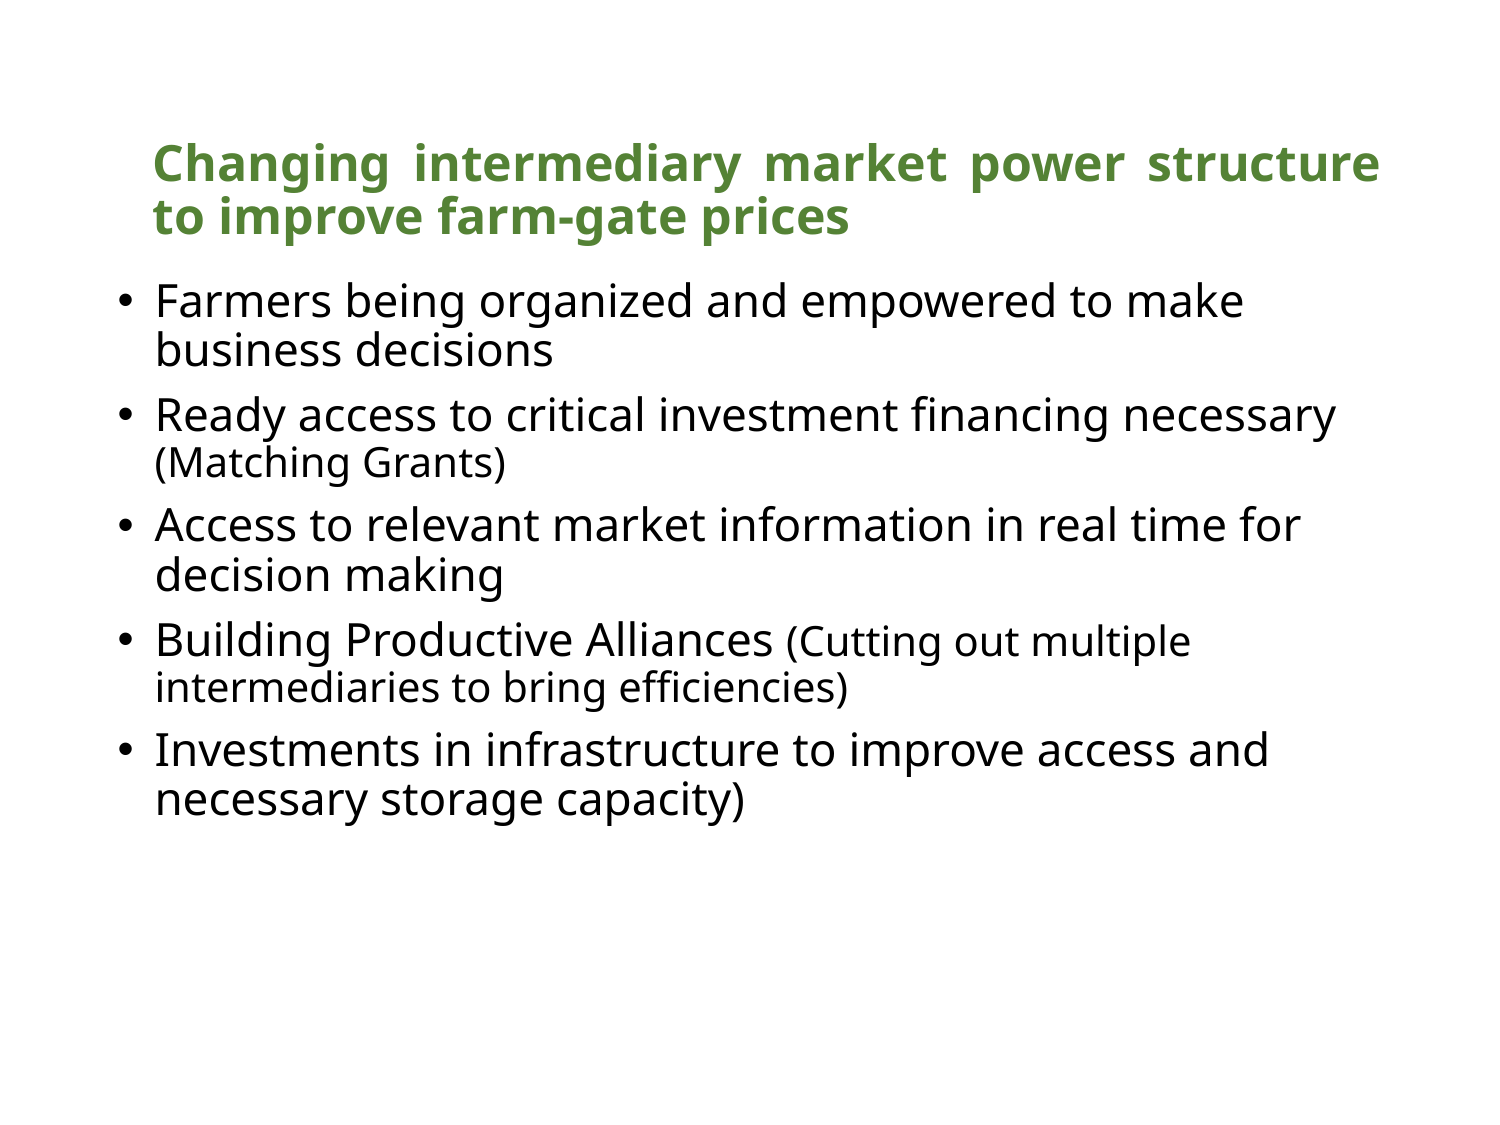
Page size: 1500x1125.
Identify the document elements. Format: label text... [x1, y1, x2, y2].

list Farmers being organized and empowered to make business decisions Ready access to critical investment financing necessary (Matching Grants) Access to relevant market information in real time for decision making Building Productive Alliances (Cutting out multiple intermediaries to bring efficiencies) Investments in infrastructure to improve access and necessary storage capacity) [101, 270, 1361, 884]
title Changing intermediary market power structure to improve farm-gate prices [137, 131, 1397, 252]
